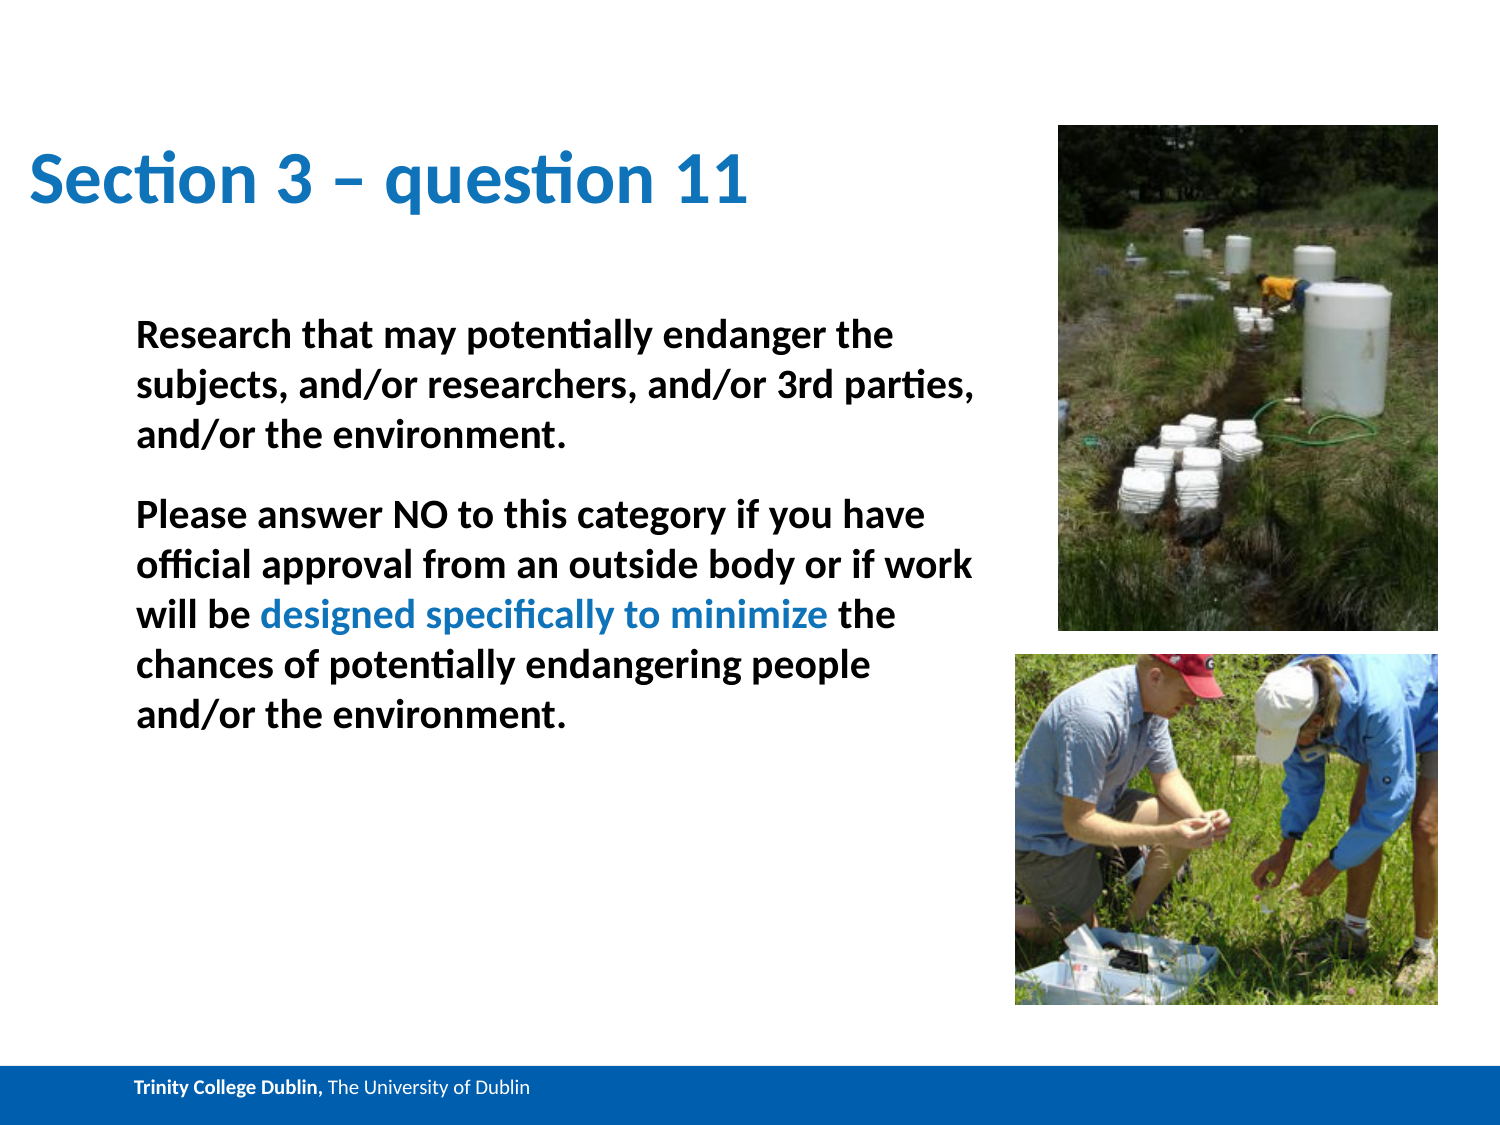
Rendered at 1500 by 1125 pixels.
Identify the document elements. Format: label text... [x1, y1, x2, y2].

picture [1015, 654, 1438, 1005]
title Section 3 – question 11 [29, 30, 1471, 219]
list Research that may potentially endanger the subjects, and/or researchers, and/or 3rd parties, and/or the environment. Please answer NO to this category if you have official approval from an outside body or if work will be designed specifically to minimize the chances of potentially endangering people and/or the environment. [135, 307, 981, 980]
picture [1058, 125, 1438, 631]
